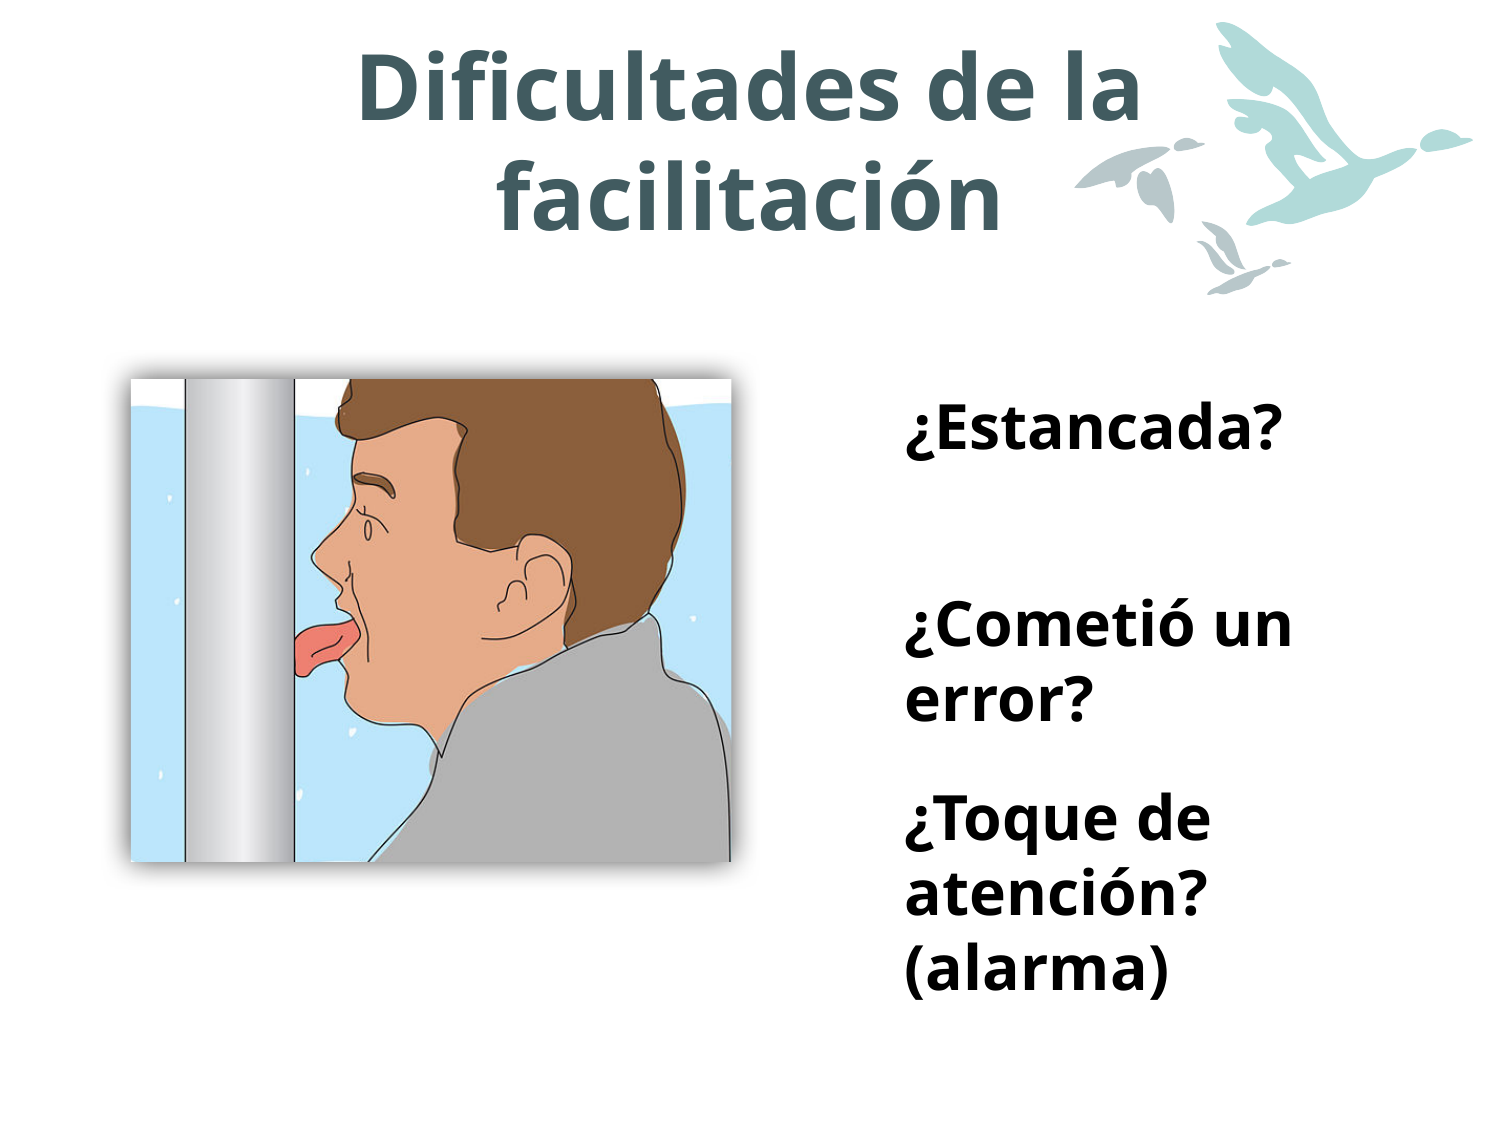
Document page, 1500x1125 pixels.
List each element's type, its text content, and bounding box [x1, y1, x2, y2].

text_box ¿Cometió un error? [889, 576, 1476, 668]
text_box ¿Estancada? [889, 379, 1330, 520]
title Dificultades de la facilitación [75, 45, 1425, 233]
picture [130, 379, 732, 862]
text_box ¿Toque de atención? (alarma) [889, 770, 1491, 862]
